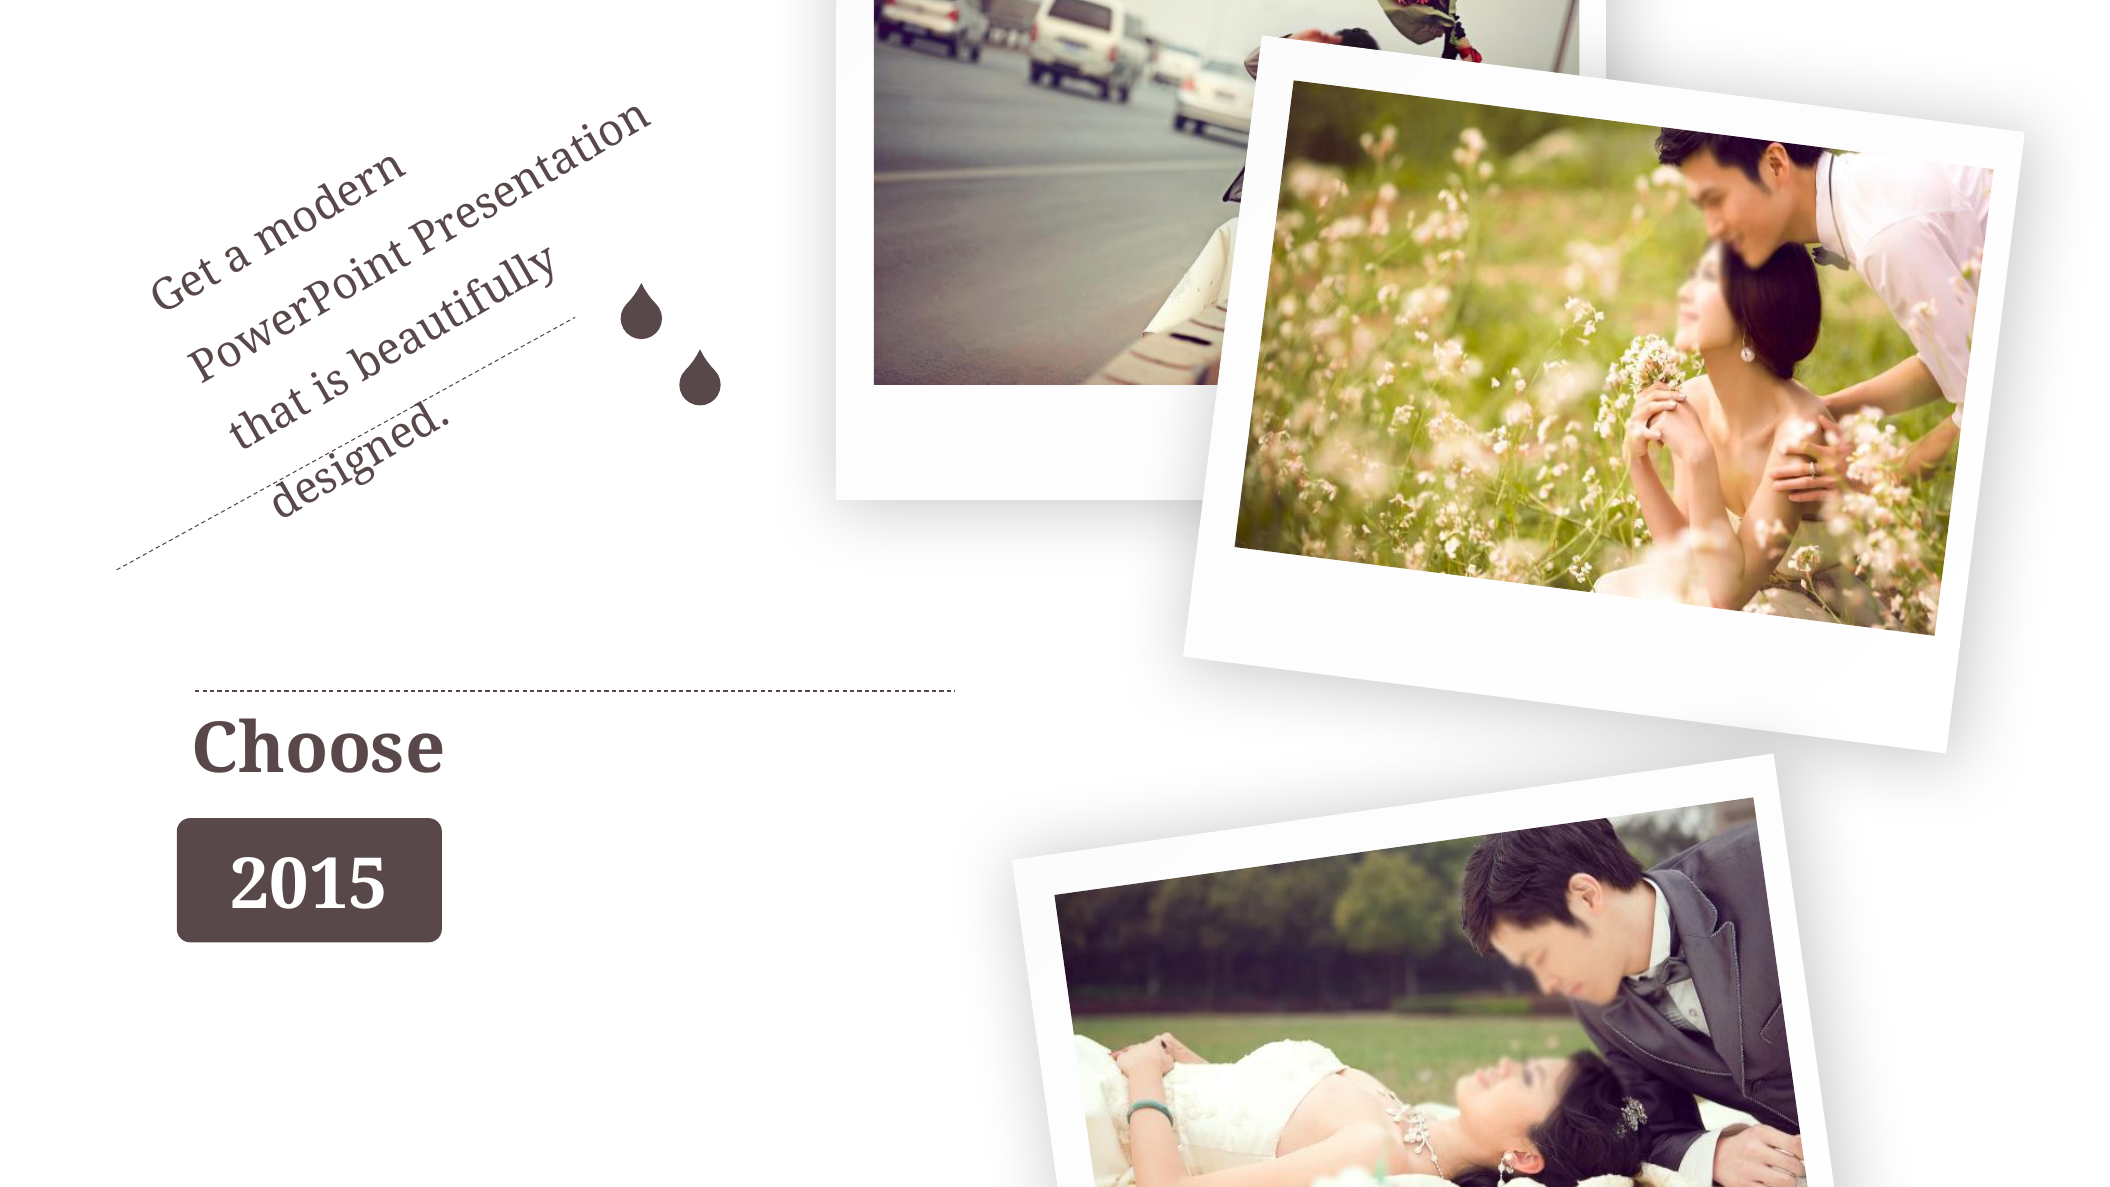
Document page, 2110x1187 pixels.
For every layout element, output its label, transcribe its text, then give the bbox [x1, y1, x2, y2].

picture [1989, 168, 1994, 207]
text_box Get a modern PowerPoint Presentation that is beautifully designed. [110, 0, 768, 369]
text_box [1219, 81, 1989, 708]
picture [1713, 797, 1755, 803]
text_box [679, 349, 721, 406]
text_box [836, 0, 1606, 500]
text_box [116, 317, 576, 570]
text_box Choose [176, 694, 1202, 794]
text_box 2015 [175, 816, 443, 944]
text_box [620, 282, 663, 340]
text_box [1051, 803, 1821, 1187]
